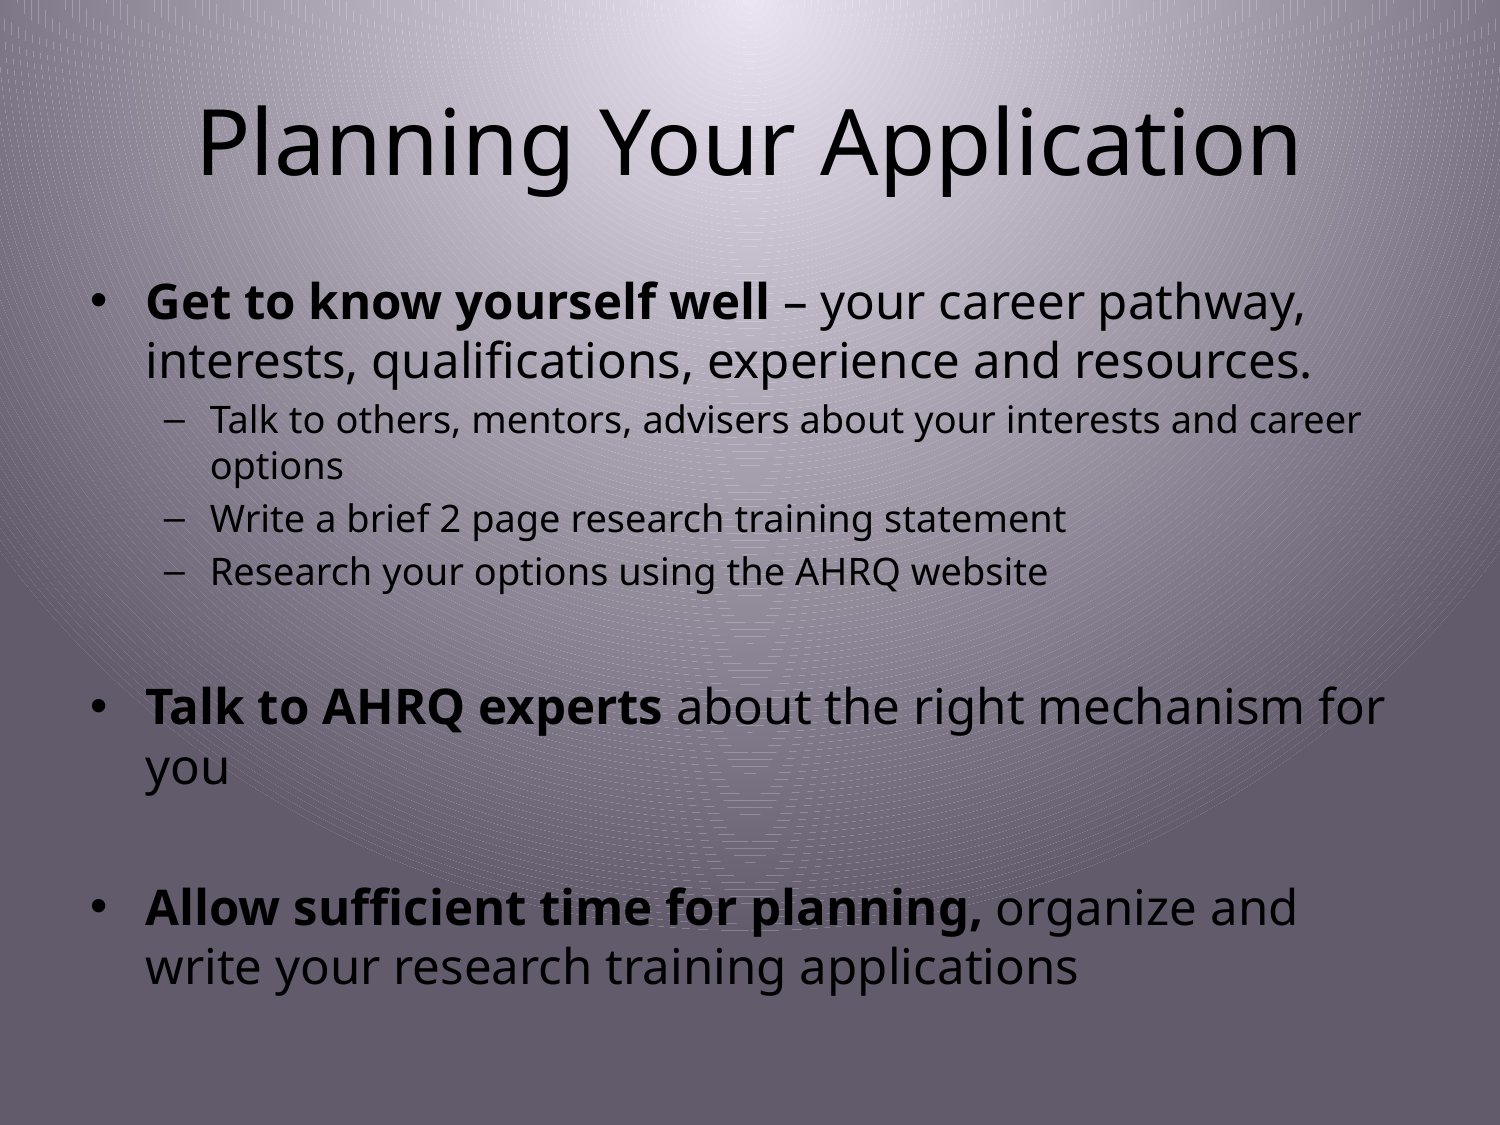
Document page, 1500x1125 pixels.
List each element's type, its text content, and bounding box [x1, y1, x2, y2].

list Get to know yourself well – your career pathway, interests, qualifications, experience and resources. Talk to others, mentors, advisers about your interests and career options Write a brief 2 page research training statement Research your options using the AHRQ website Talk to AHRQ experts about the right mechanism for you Allow sufficient time for planning, organize and write your research training applications [75, 262, 1425, 1005]
title Planning Your Application [75, 45, 1425, 233]
